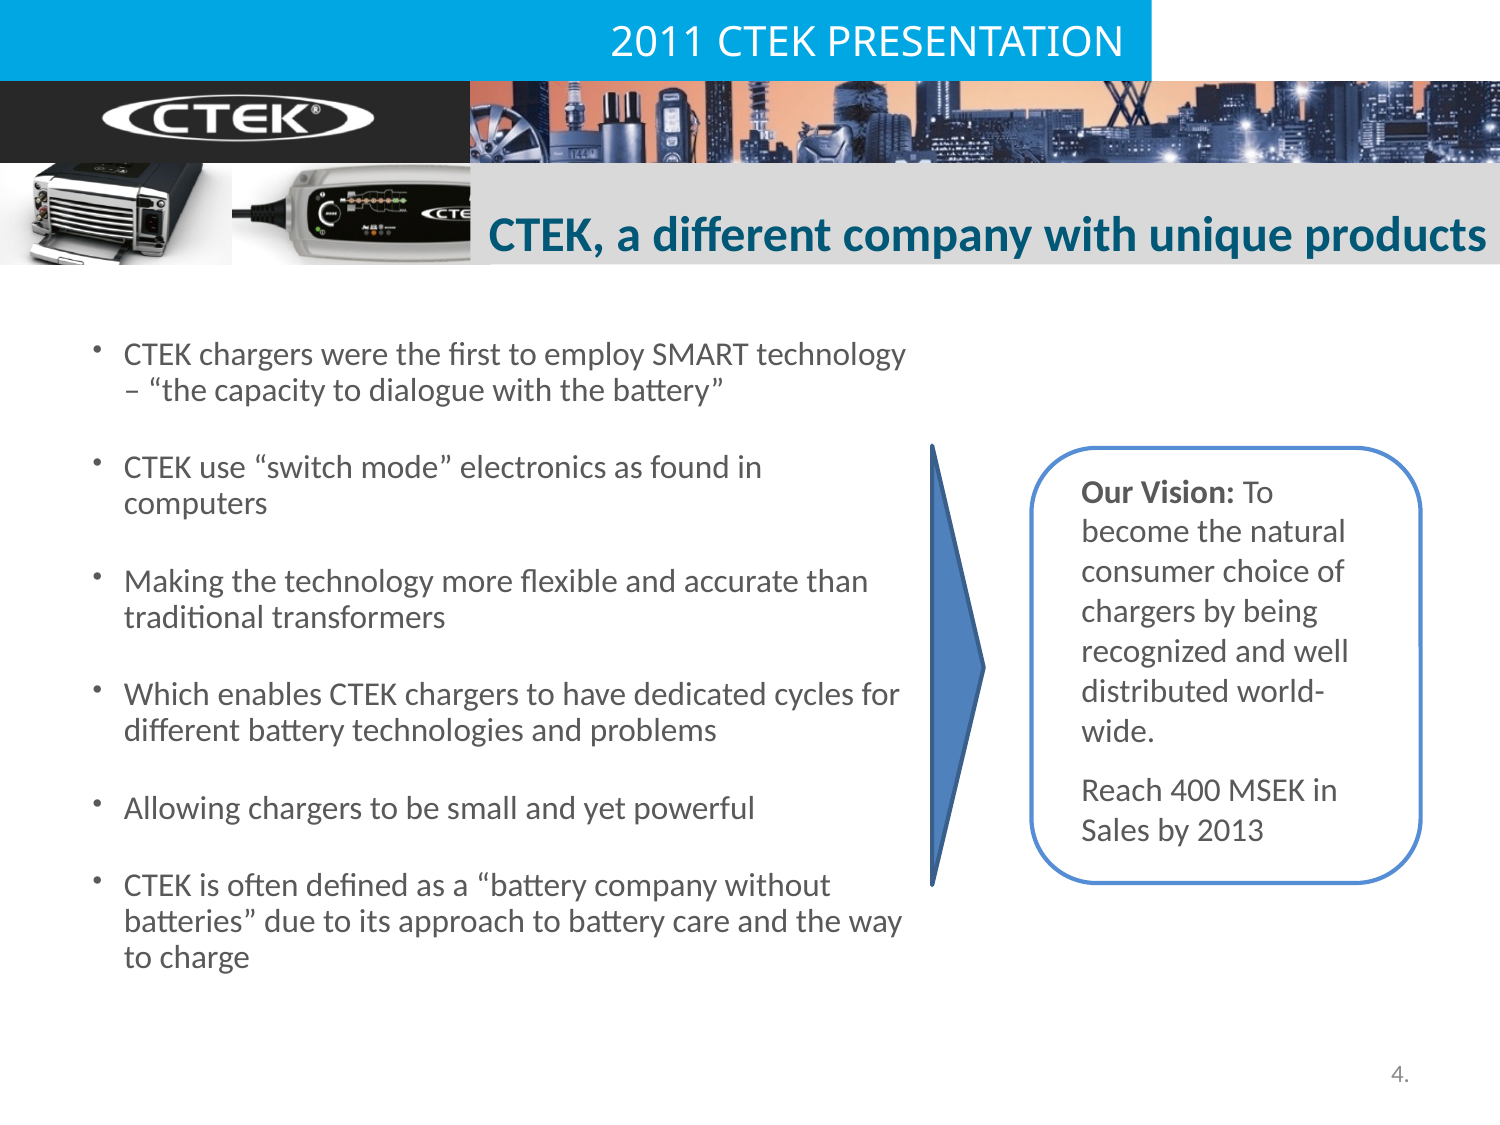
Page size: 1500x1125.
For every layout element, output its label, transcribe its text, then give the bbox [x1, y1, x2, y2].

text_box Our Vision: To become the natural consumer choice of chargers by being recognized and well distributed world- wide. Reach 400 MSEK in Sales by 2013 [1066, 456, 1391, 862]
text_box CTEK chargers were the first to employ SMART technology – “the capacity to dialogue with the battery” CTEK use “switch mode” electronics as found in computers Making the technology more flexible and accurate than traditional transformers Which enables CTEK chargers to have dedicated cycles for different battery technologies and problems Allowing chargers to be small and yet powerful CTEK is often defined as a “battery company without batteries” due to its approach to battery care and the way to charge [78, 329, 926, 984]
slide_number 4. [1074, 1042, 1425, 1103]
text_box [1029, 445, 1423, 886]
text_box CTEK, a different company with unique products [473, 137, 1500, 325]
picture [0, 81, 1500, 265]
text_box [930, 443, 986, 888]
